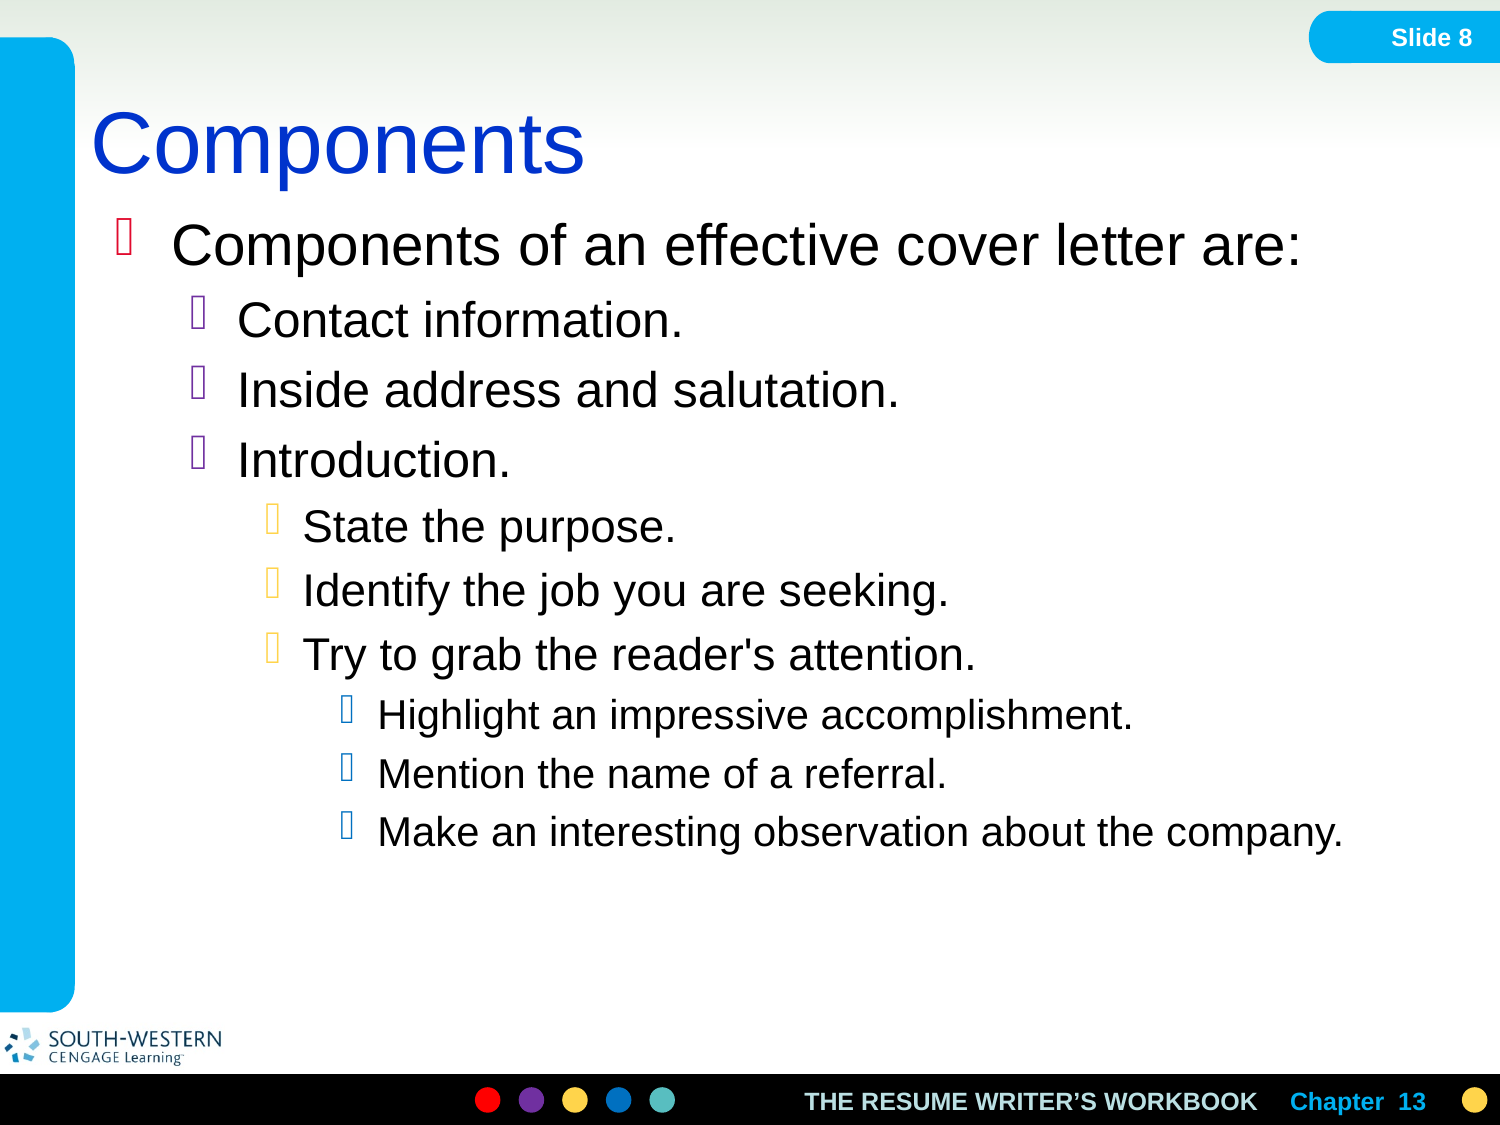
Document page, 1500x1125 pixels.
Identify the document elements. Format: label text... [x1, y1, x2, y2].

list Components of an effective cover letter are: Contact information. Inside address and salutation. Introduction. State the purpose. Identify the job you are seeking. Try to grab the reader's attention. Highlight an impressive accomplishment. Mention the name of a referral. Make an interesting observation about the company. [99, 199, 1451, 943]
slide_number Slide 8 [1312, 13, 1488, 93]
picture [0, 1022, 225, 1073]
title Components [74, 44, 1426, 233]
footer Chapter 13 [1274, 1075, 1476, 1125]
